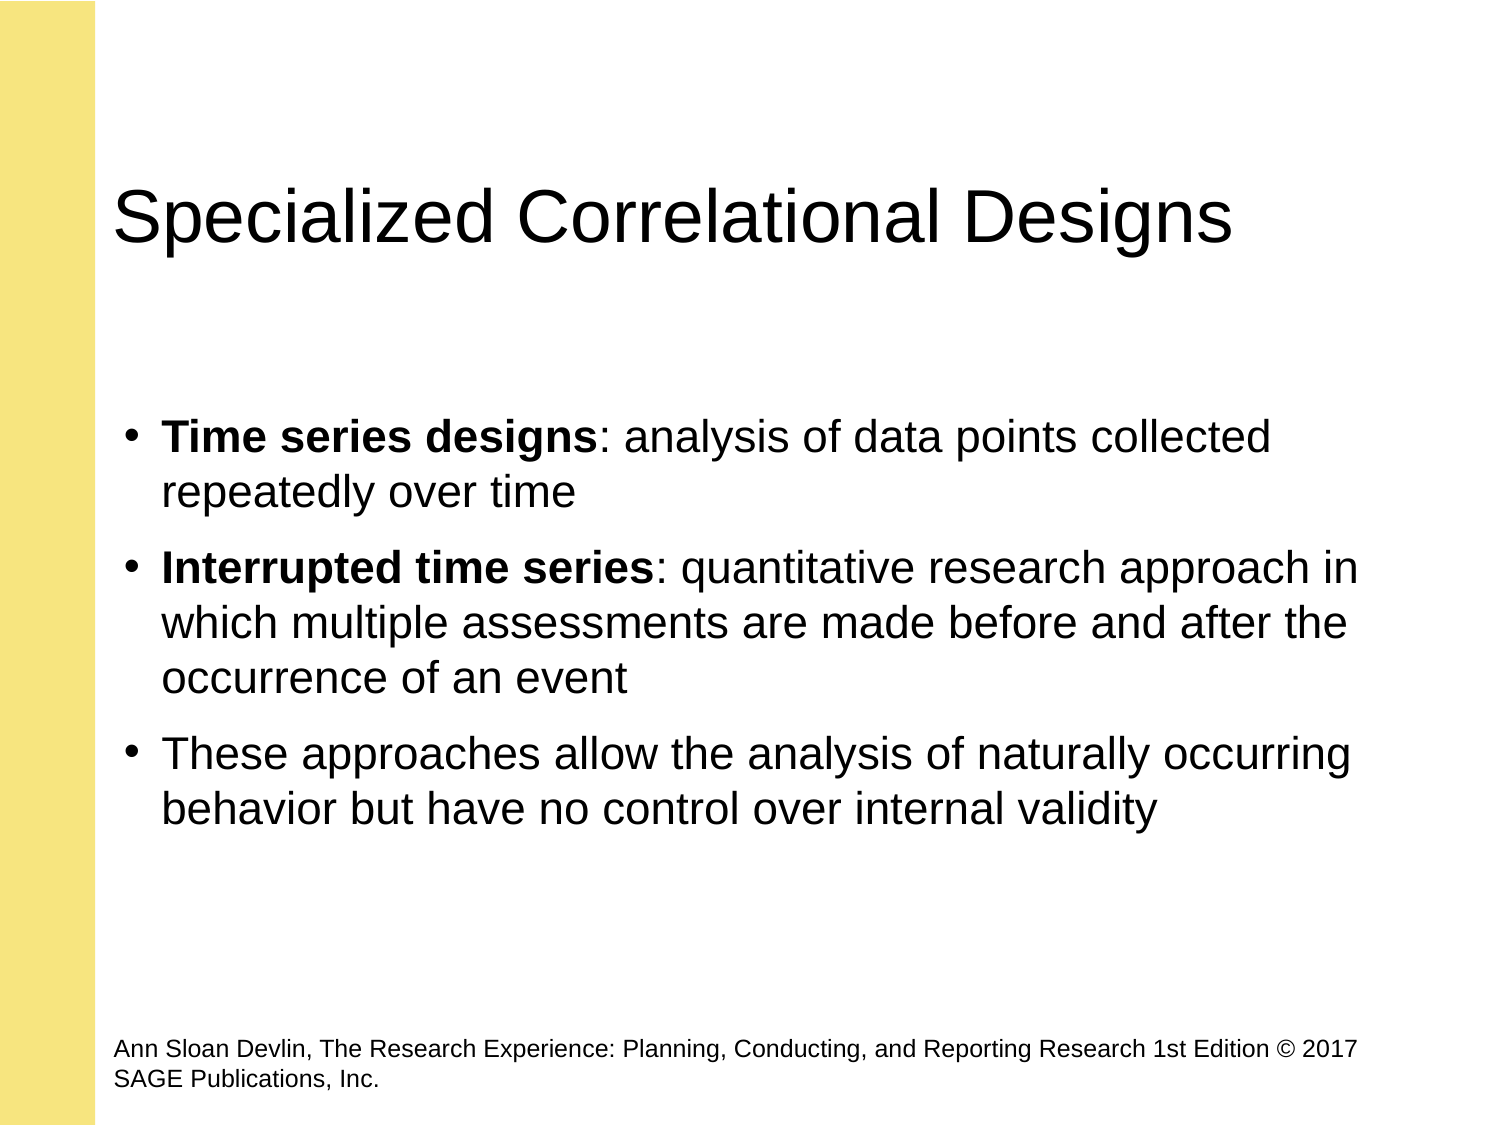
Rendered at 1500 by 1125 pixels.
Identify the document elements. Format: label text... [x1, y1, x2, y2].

title Specialized Correlational Designs [97, 152, 1263, 283]
list Time series designs: analysis of data points collected repeatedly over time Interrupted time series: quantitative research approach in which multiple assessments are made before and after the occurrence of an event These approaches allow the analysis of naturally occurring behavior but have no control over internal validity [108, 399, 1403, 829]
picture [0, 1, 96, 1125]
